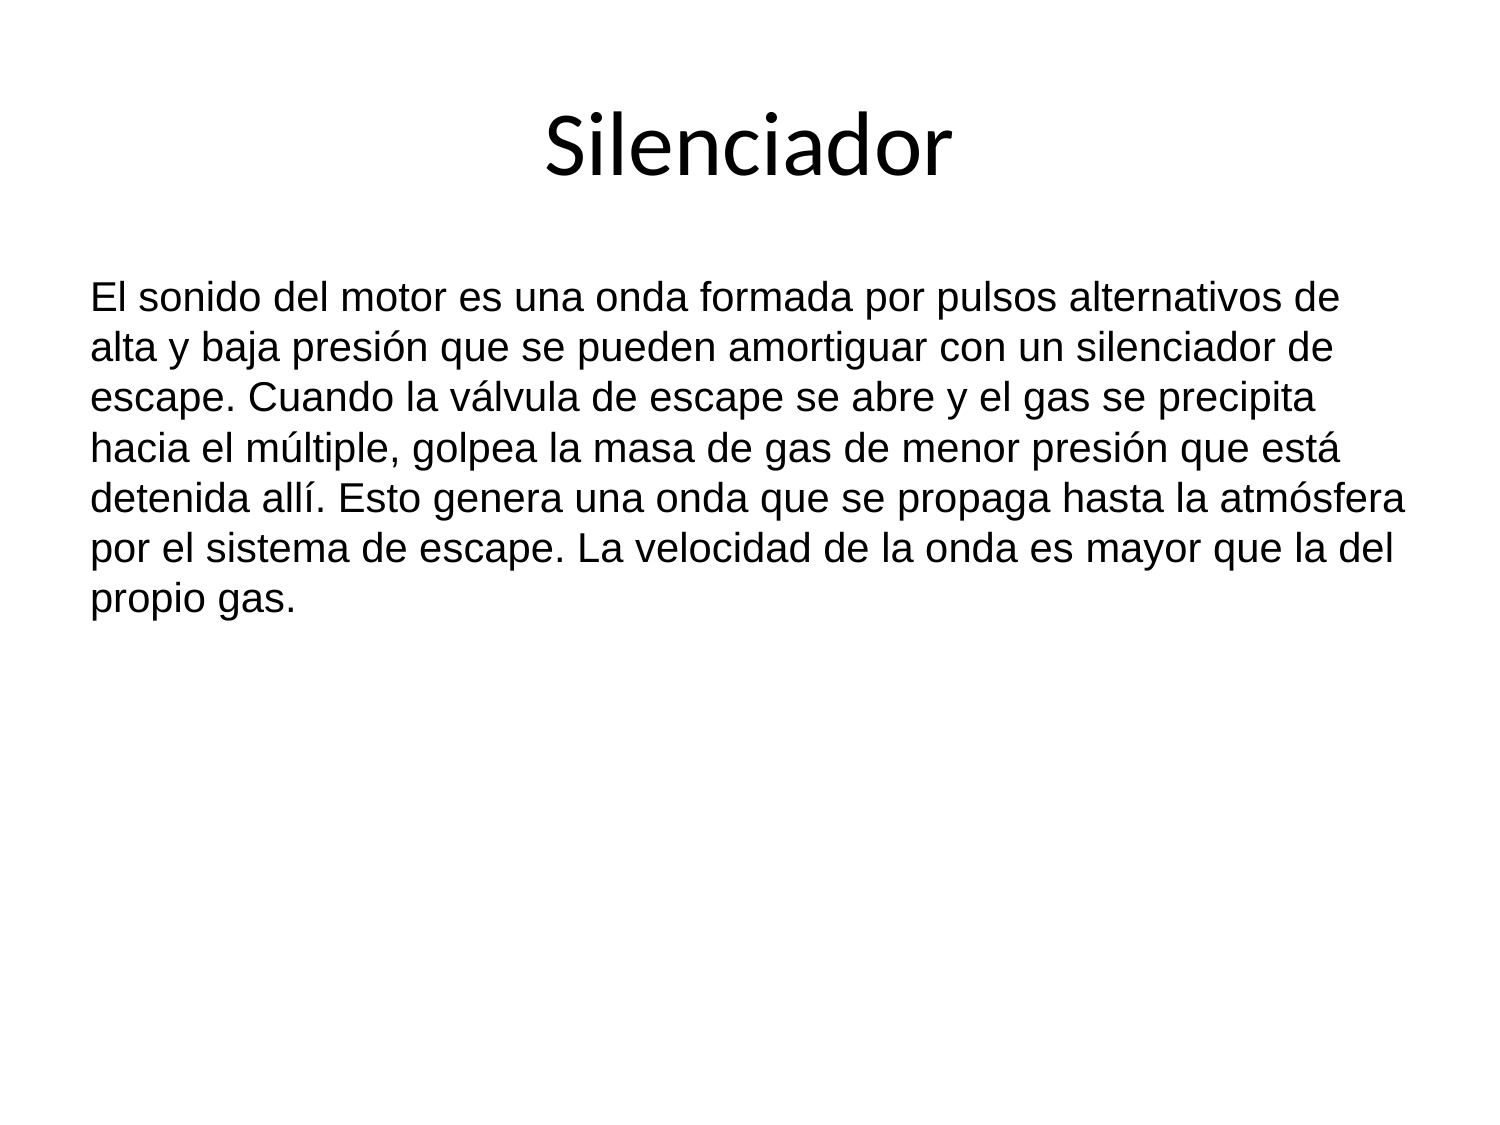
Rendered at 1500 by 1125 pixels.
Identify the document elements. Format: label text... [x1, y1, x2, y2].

list El sonido del motor es una onda formada por pulsos alternativos de alta y baja presión que se pueden amortiguar con un silenciador de escape. Cuando la válvula de escape se abre y el gas se precipita hacia el múltiple, golpea la masa de gas de menor presión que está detenida allí. Esto genera una onda que se propaga hasta la atmósfera por el sistema de escape. La velocidad de la onda es mayor que la del propio gas. [75, 262, 1425, 1005]
title Silenciador [75, 45, 1425, 233]
